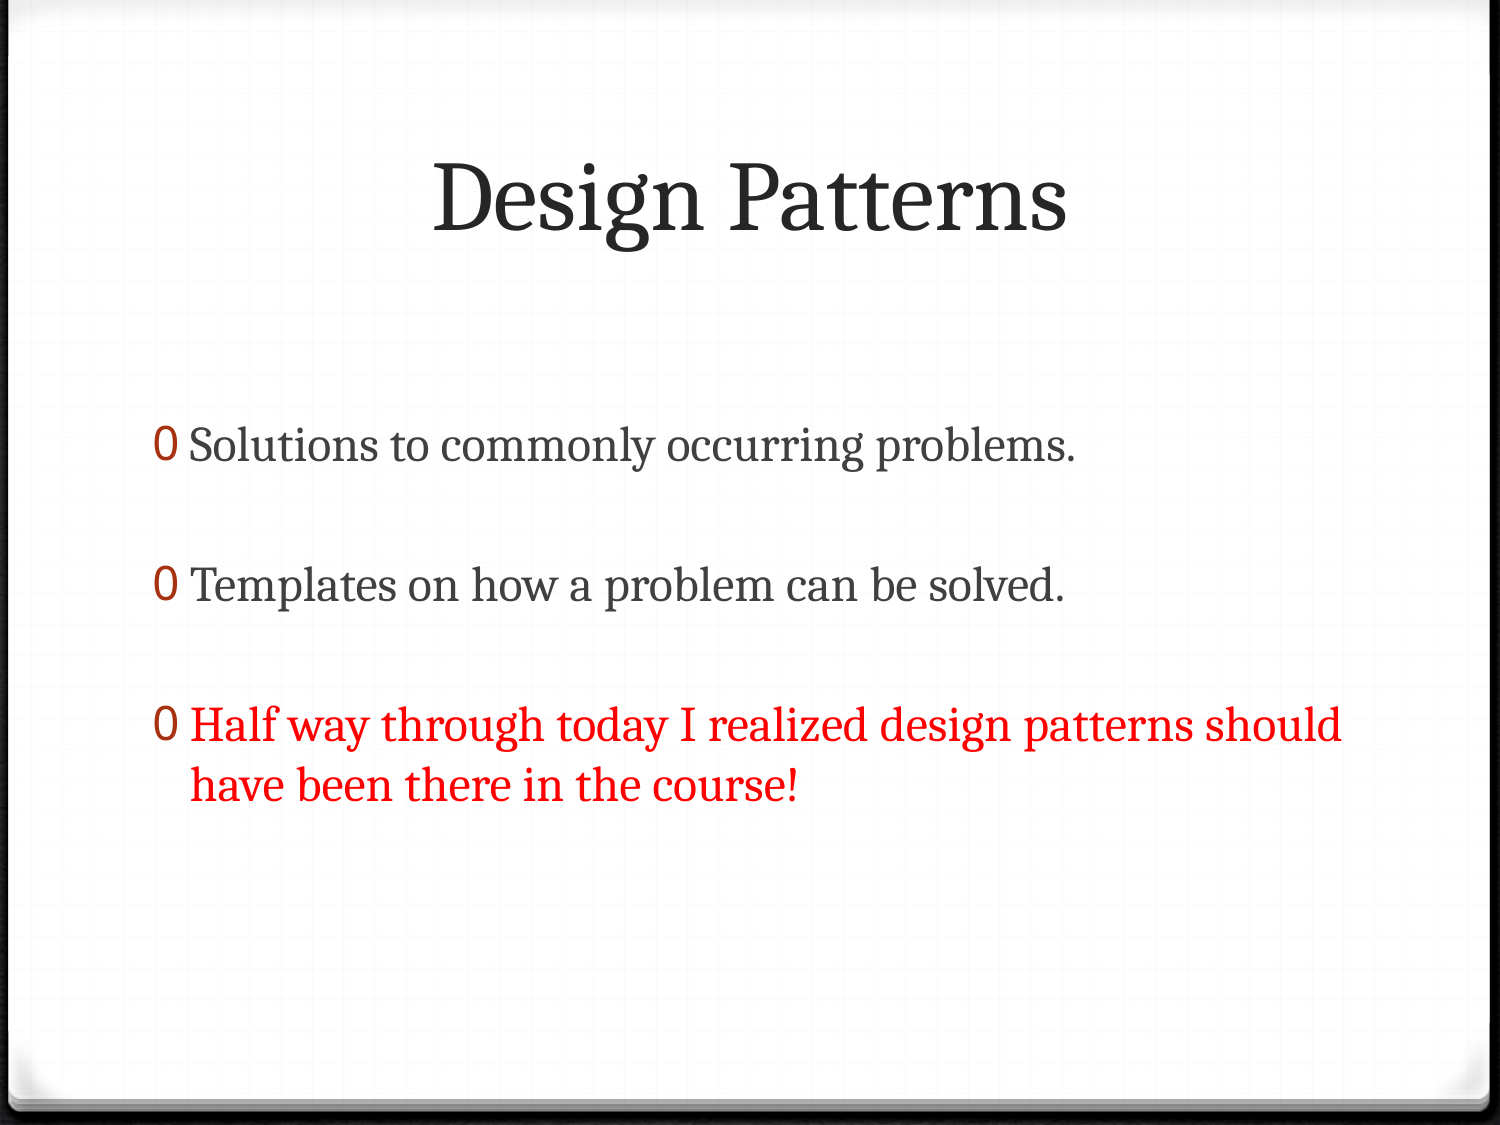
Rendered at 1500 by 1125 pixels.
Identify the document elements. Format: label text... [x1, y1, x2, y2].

picture [0, 0, 1500, 1125]
list Solutions to commonly occurring problems. Templates on how a problem can be solved. Half way through today I realized design patterns should have been there in the course! [137, 334, 1363, 983]
title Design Patterns [90, 71, 1410, 309]
